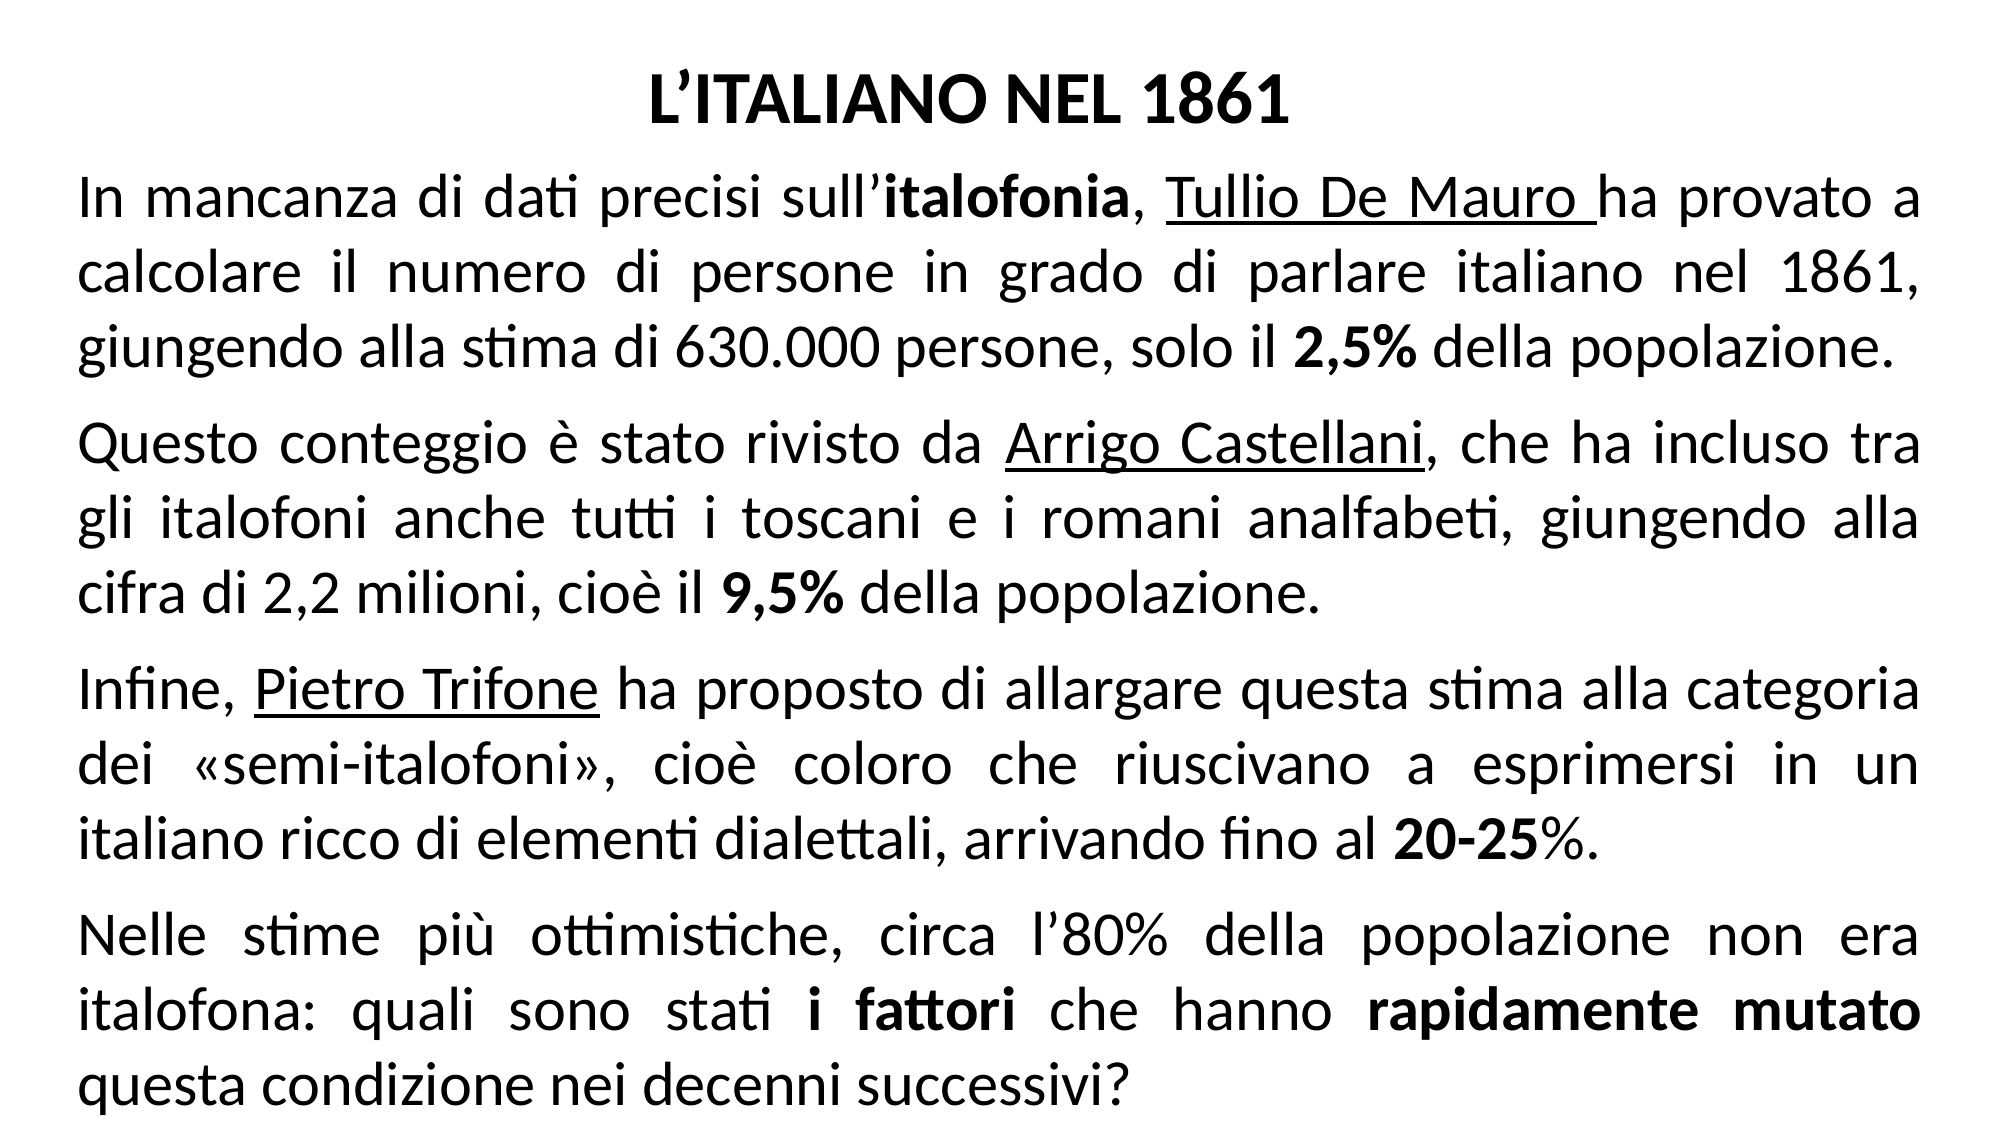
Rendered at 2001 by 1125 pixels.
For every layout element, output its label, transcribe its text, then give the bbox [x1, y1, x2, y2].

text_box Infine, Pietro Trifone ha proposto di allargare questa stima alla categoria dei «semi-italofoni», cioè coloro che riuscivano a esprimersi in un italiano ricco di elementi dialettali, arrivando fino al 20-25%. [62, 639, 1938, 880]
text_box Nelle stime più ottimistiche, circa l’80% della popolazione non era italofona: quali sono stati i fattori che hanno rapidamente mutato questa condizione nei decenni successivi? [62, 885, 1938, 1125]
text_box In mancanza di dati precisi sull’italofonia, Tullio De Mauro ha provato a calcolare il numero di persone in grado di parlare italiano nel 1861, giungendo alla stima di 630.000 persone, solo il 2,5% della popolazione. [62, 147, 1938, 388]
text_box Questo conteggio è stato rivisto da Arrigo Castellani, che ha incluso tra gli italofoni anche tutti i toscani e i romani analfabeti, giungendo alla cifra di 2,2 milioni, cioè il 9,5% della popolazione. [62, 393, 1938, 634]
text_box L’ITALIANO NEL 1861 [62, 41, 1879, 147]
